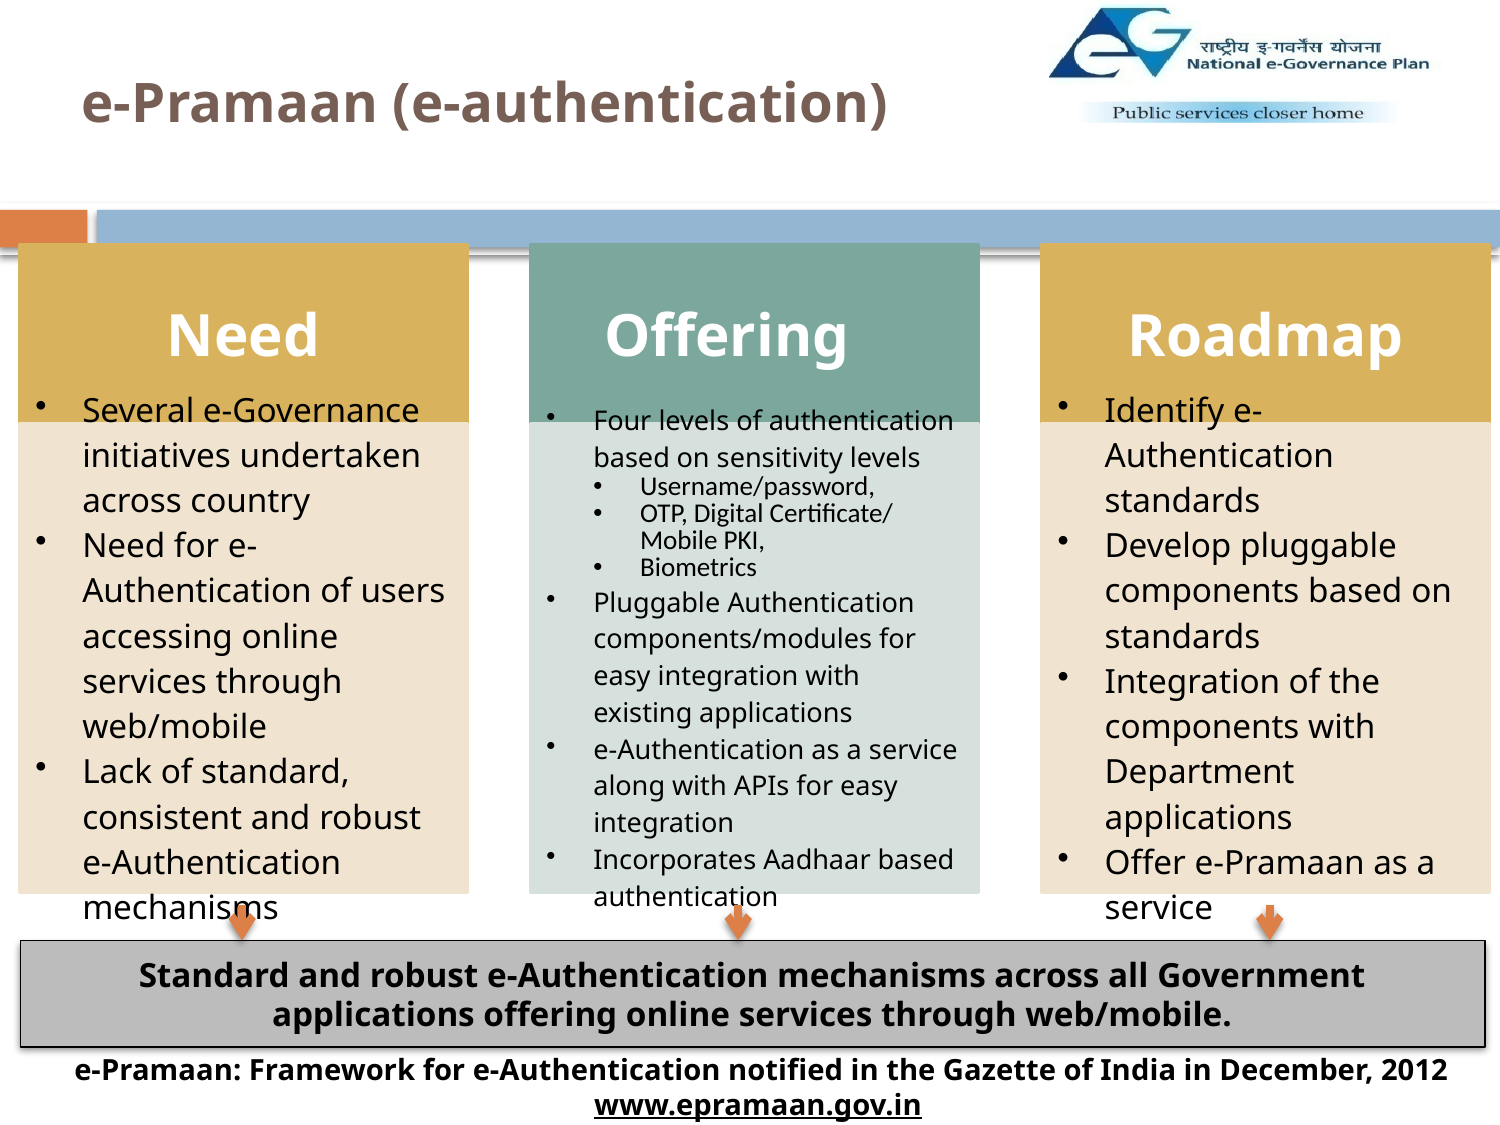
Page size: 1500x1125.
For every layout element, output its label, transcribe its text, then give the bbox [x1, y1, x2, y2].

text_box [18, 219, 1490, 918]
picture [1048, 0, 1500, 123]
title e-Pramaan (e-authentication) [66, 37, 993, 164]
text_box e-Pramaan: Framework for e-Authentication notified in the Gazette of India in December, 2012 www.epramaan.gov.in [52, 1057, 1472, 1119]
text_box Standard and robust e-Authentication mechanisms across all Government applications offering online services through web/mobile. [20, 940, 1486, 1048]
